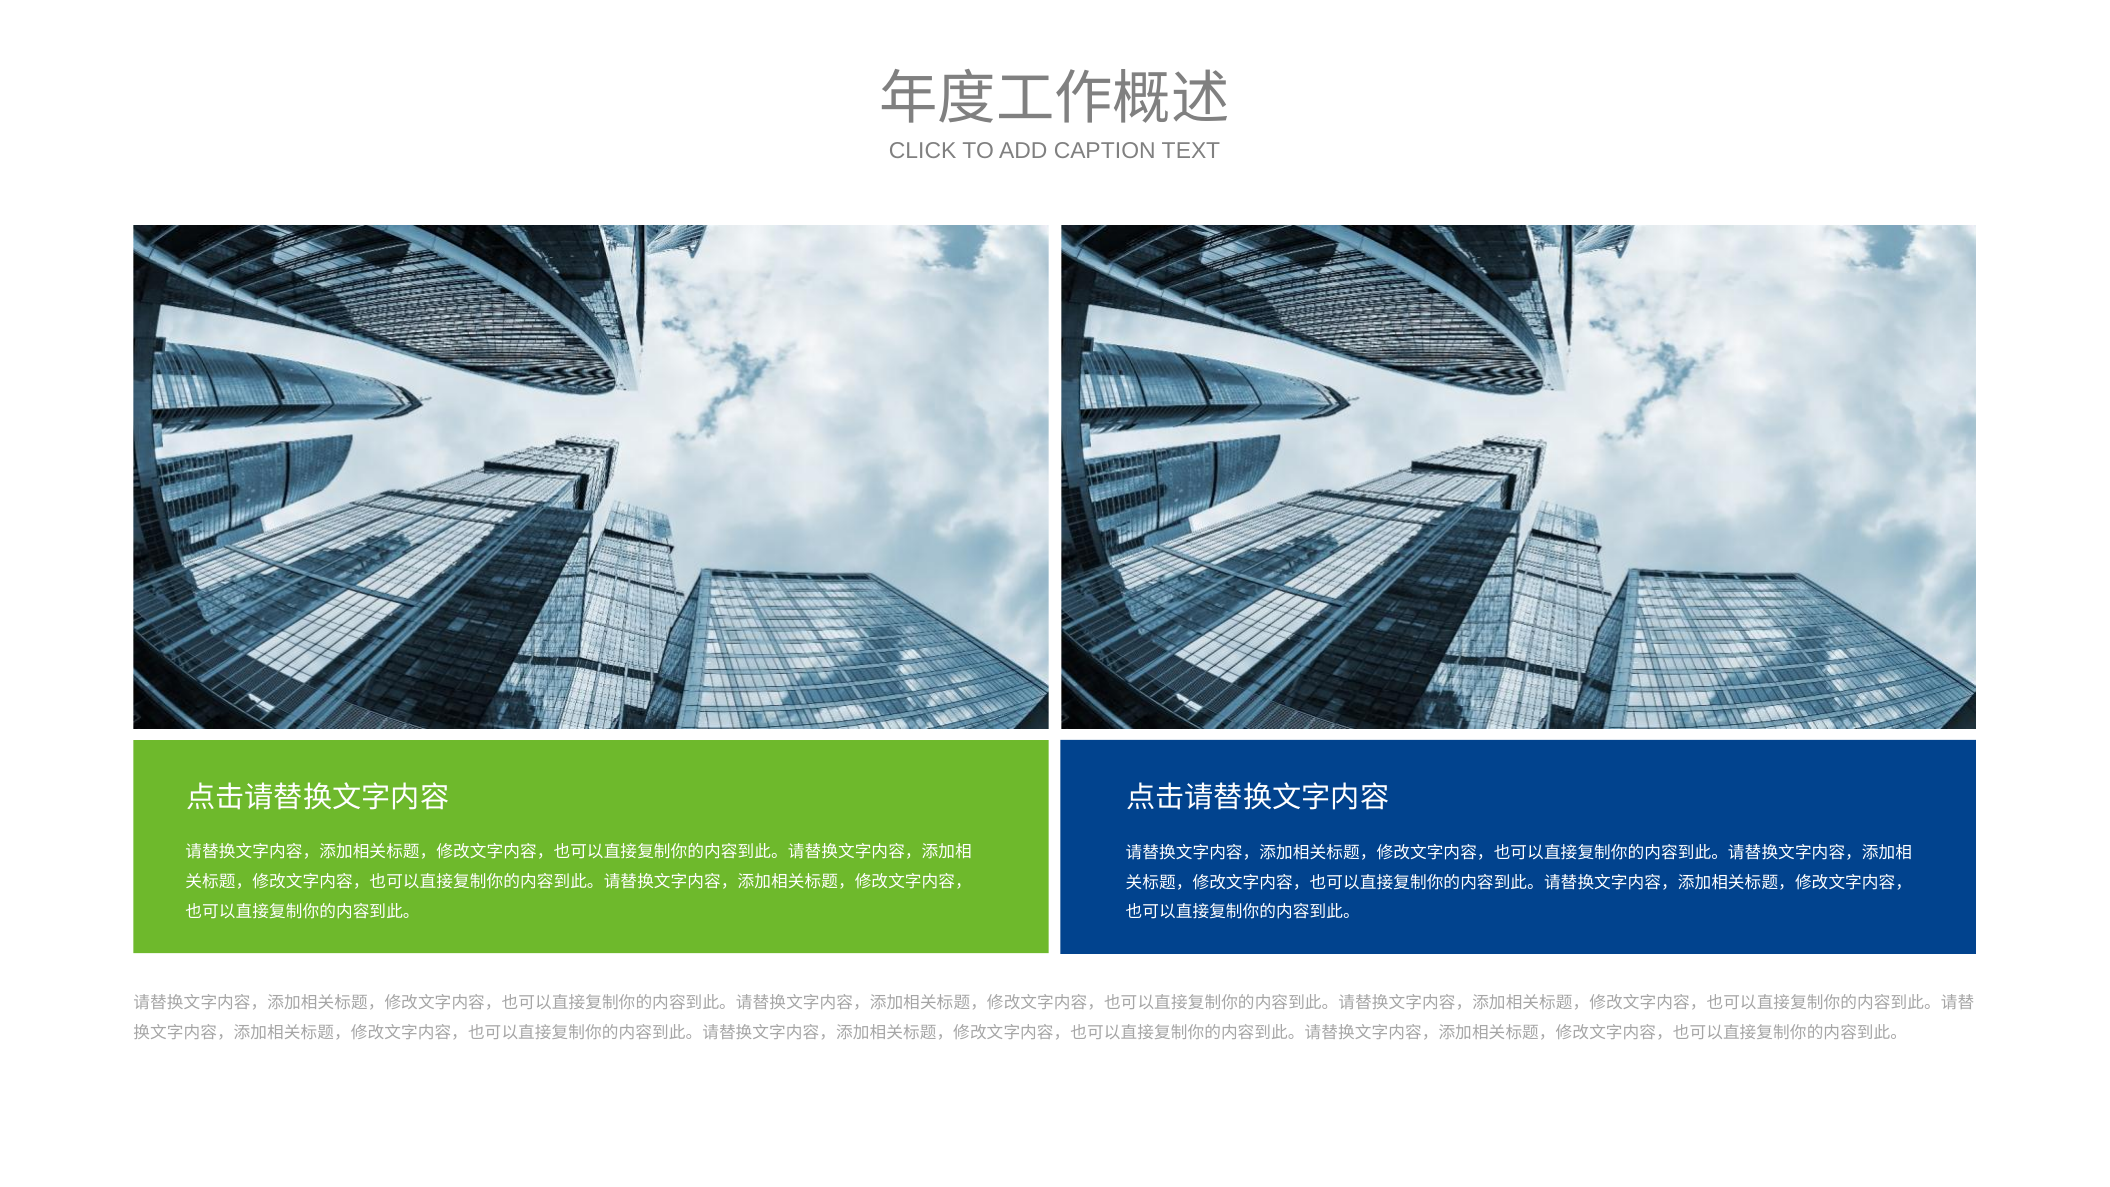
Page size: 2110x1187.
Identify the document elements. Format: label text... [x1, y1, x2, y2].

text_box [132, 224, 1050, 730]
text_box [1060, 224, 1977, 730]
text_box CLICK TO ADD CAPTION TEXT [865, 135, 1245, 163]
text_box 年度工作概述 [865, 60, 1245, 131]
text_box 请替换文字内容，添加相关标题，修改文字内容，也可以直接复制你的内容到此。请替换文字内容，添加相关标题，修改文字内容，也可以直接复制你的内容到此。请替换文字内容，添加相关标题，修改文字内容，也可以直接复制你的内容到此。 [1125, 831, 1929, 922]
text_box [1059, 739, 1977, 955]
text_box [132, 739, 1050, 954]
text_box 点击请替换文字内容 [186, 777, 450, 814]
text_box 请替换文字内容，添加相关标题，修改文字内容，也可以直接复制你的内容到此。请替换文字内容，添加相关标题，修改文字内容，也可以直接复制你的内容到此。请替换文字内容，添加相关标题，修改文字内容，也可以直接复制你的内容到此。请替换文字内容，添加相关标题，修改文字内容，也可以直接复制你的内容到此。请替换文字内容，添加相关标题，修改文字内容，也可以直接复制你的内容到此。请替换文字内容，添加相关标题，修改文字内容，也可以直接复制你的内容到此。 [133, 981, 1976, 1042]
text_box 请替换文字内容，添加相关标题，修改文字内容，也可以直接复制你的内容到此。请替换文字内容，添加相关标题，修改文字内容，也可以直接复制你的内容到此。请替换文字内容，添加相关标题，修改文字内容，也可以直接复制你的内容到此。 [185, 830, 989, 921]
text_box 点击请替换文字内容 [1126, 778, 1390, 814]
